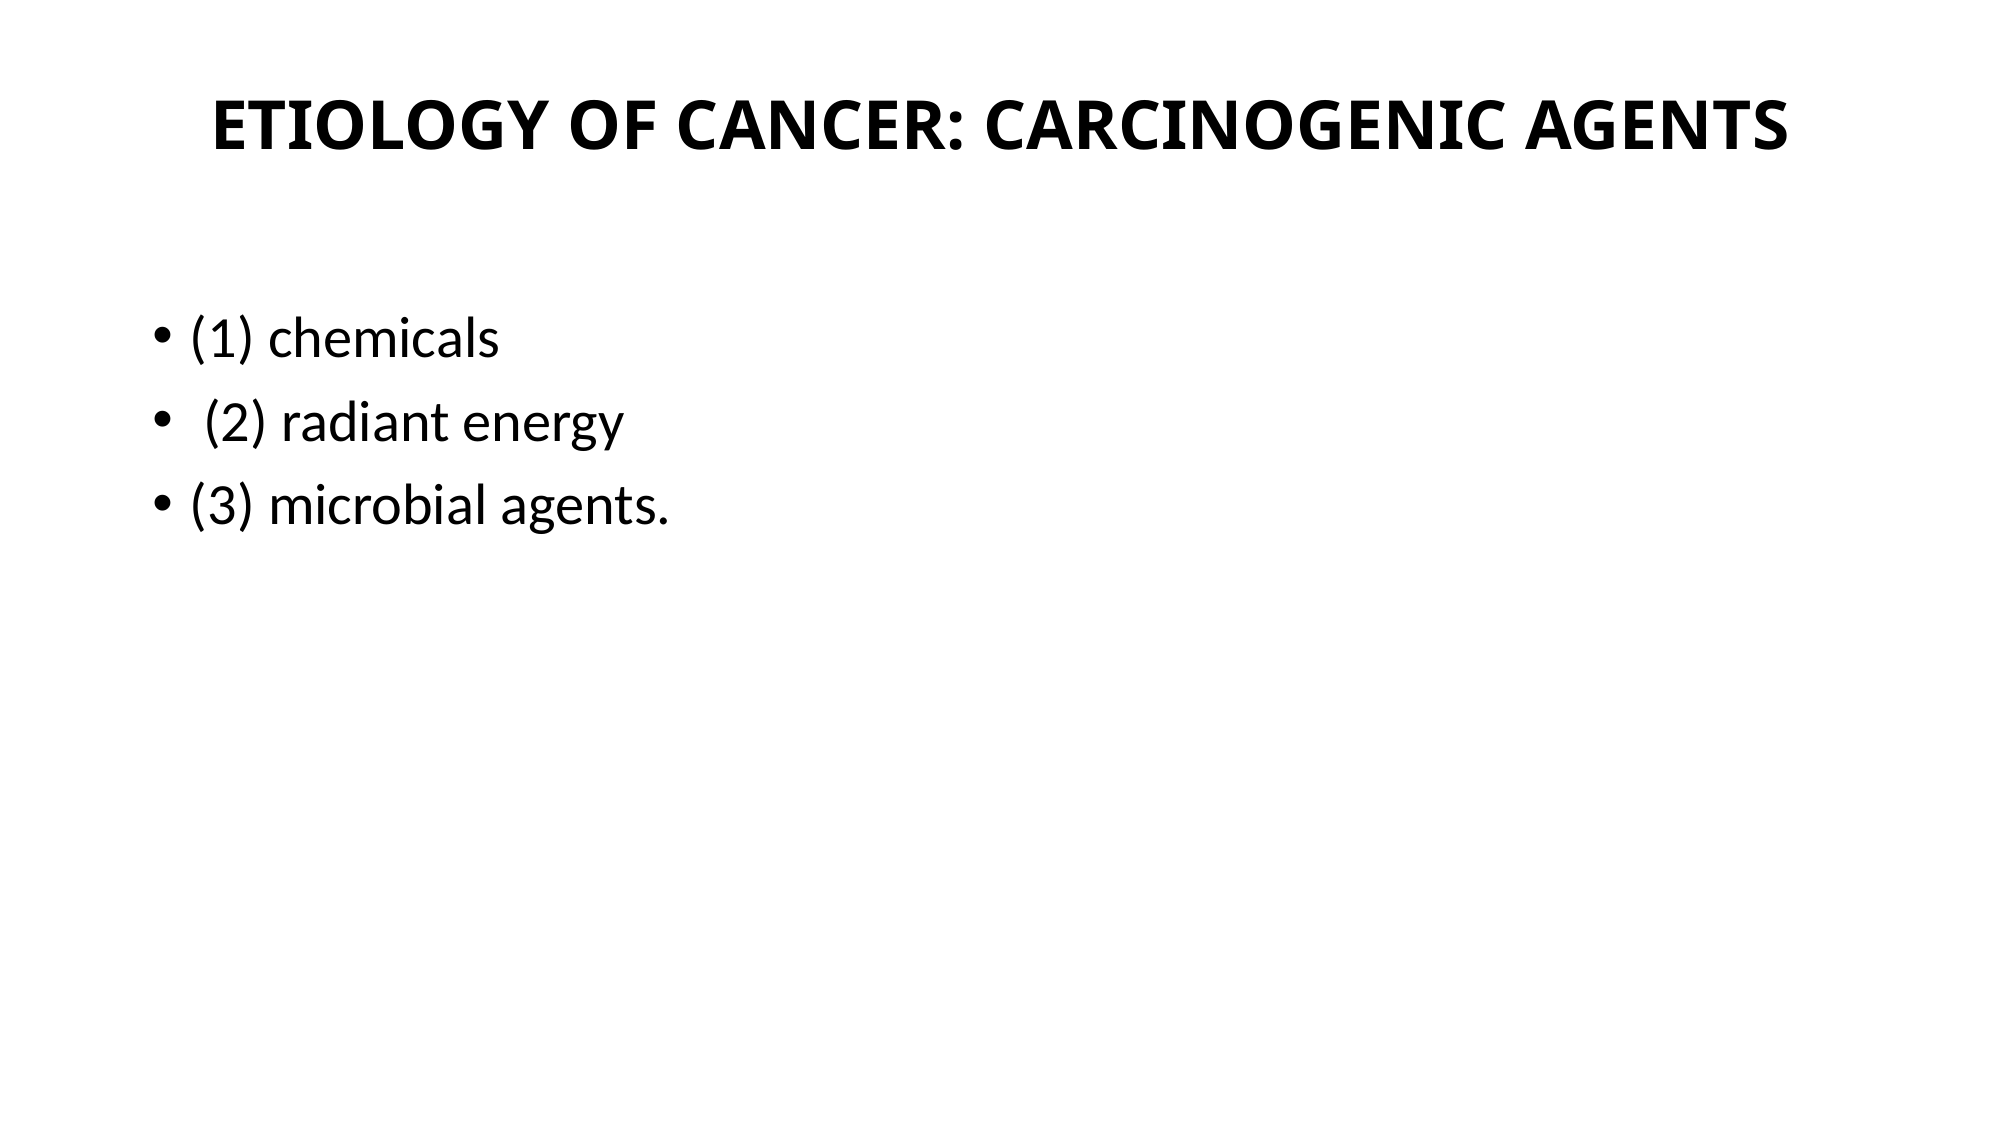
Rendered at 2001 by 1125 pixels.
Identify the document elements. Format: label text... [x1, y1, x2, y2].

title ETIOLOGY OF CANCER: CARCINOGENIC AGENTS [137, 59, 1863, 278]
list (1) chemicals (2) radiant energy (3) microbial agents. [137, 299, 1863, 1014]
